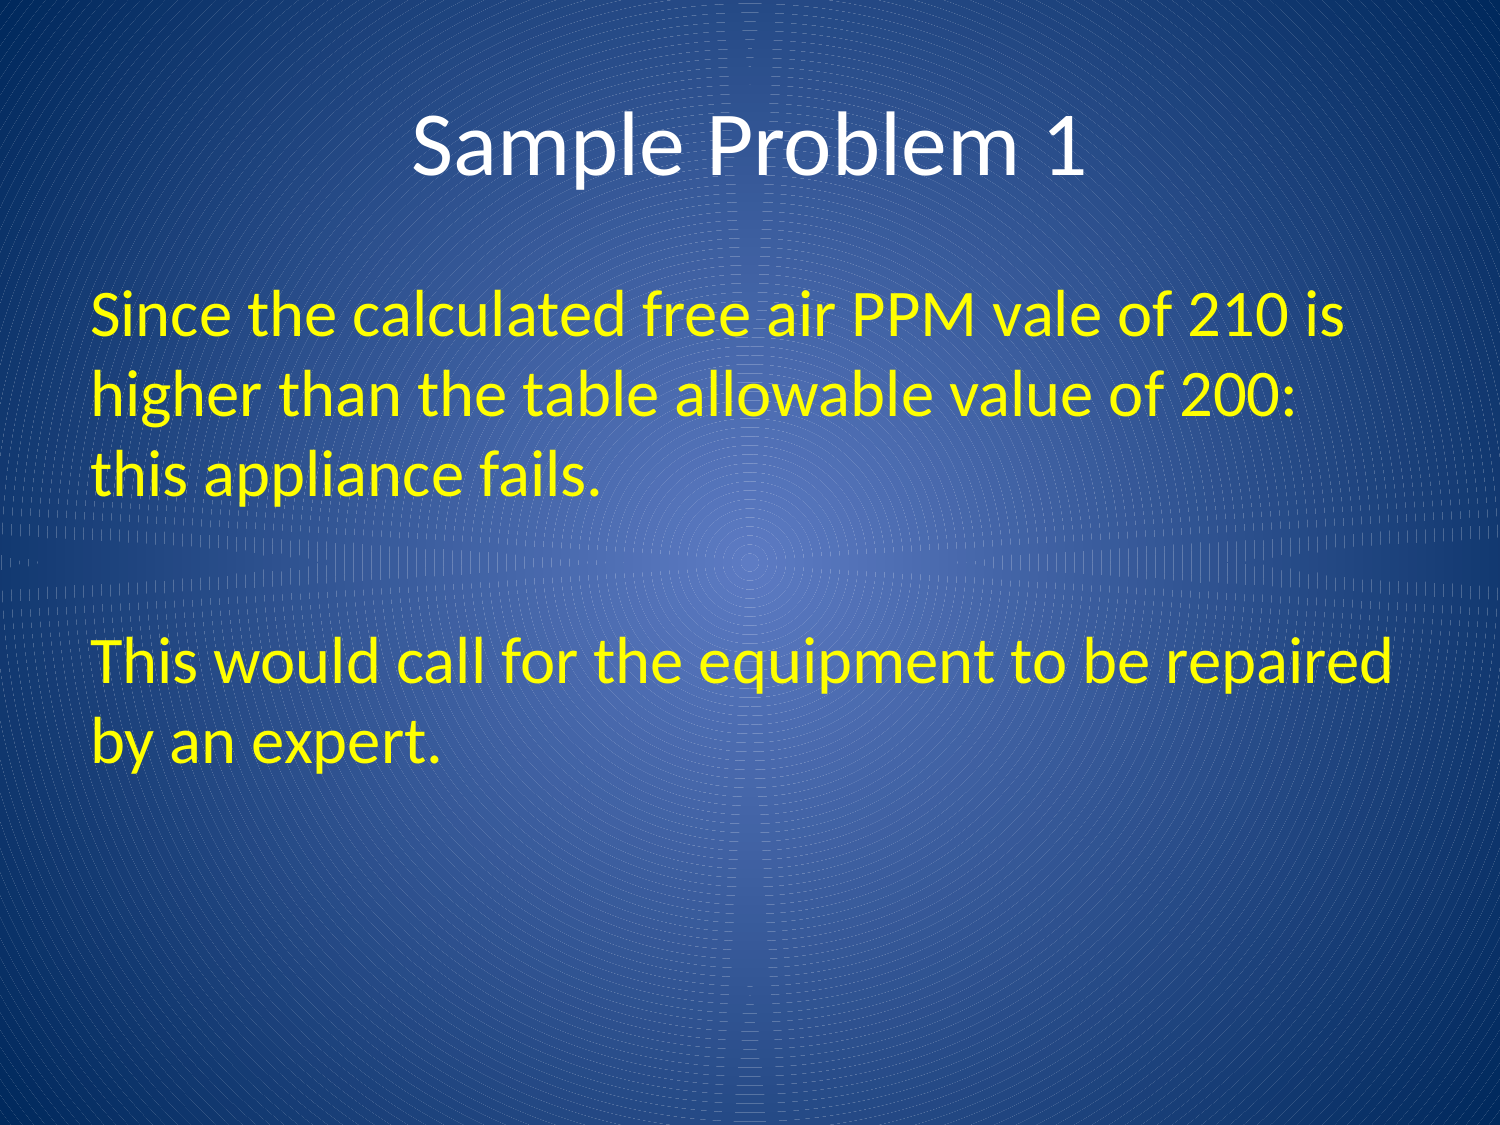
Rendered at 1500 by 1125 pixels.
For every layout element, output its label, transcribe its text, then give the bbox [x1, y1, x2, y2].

list Since the calculated free air PPM vale of 210 is higher than the table allowable value of 200: this appliance fails. This would call for the equipment to be repaired by an expert. [75, 262, 1425, 1005]
title Sample Problem 1 [75, 45, 1425, 233]
